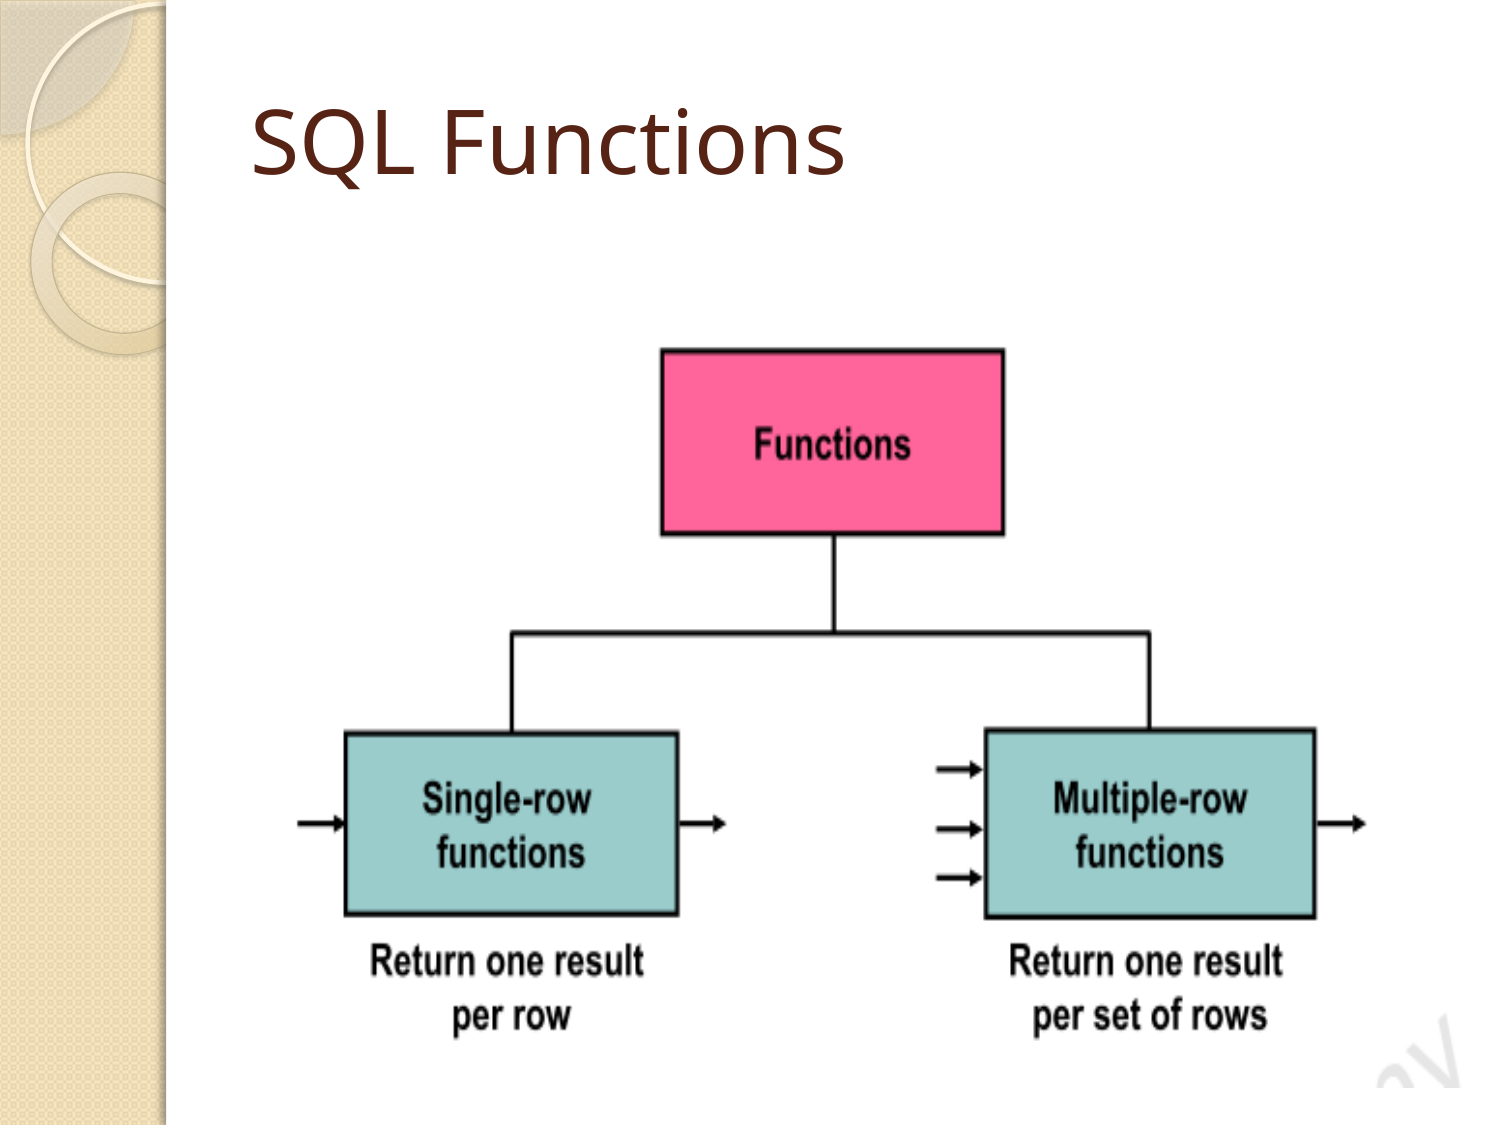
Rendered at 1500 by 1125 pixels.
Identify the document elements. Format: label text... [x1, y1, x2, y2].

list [174, 249, 1500, 1088]
title SQL Functions [235, 45, 1466, 233]
